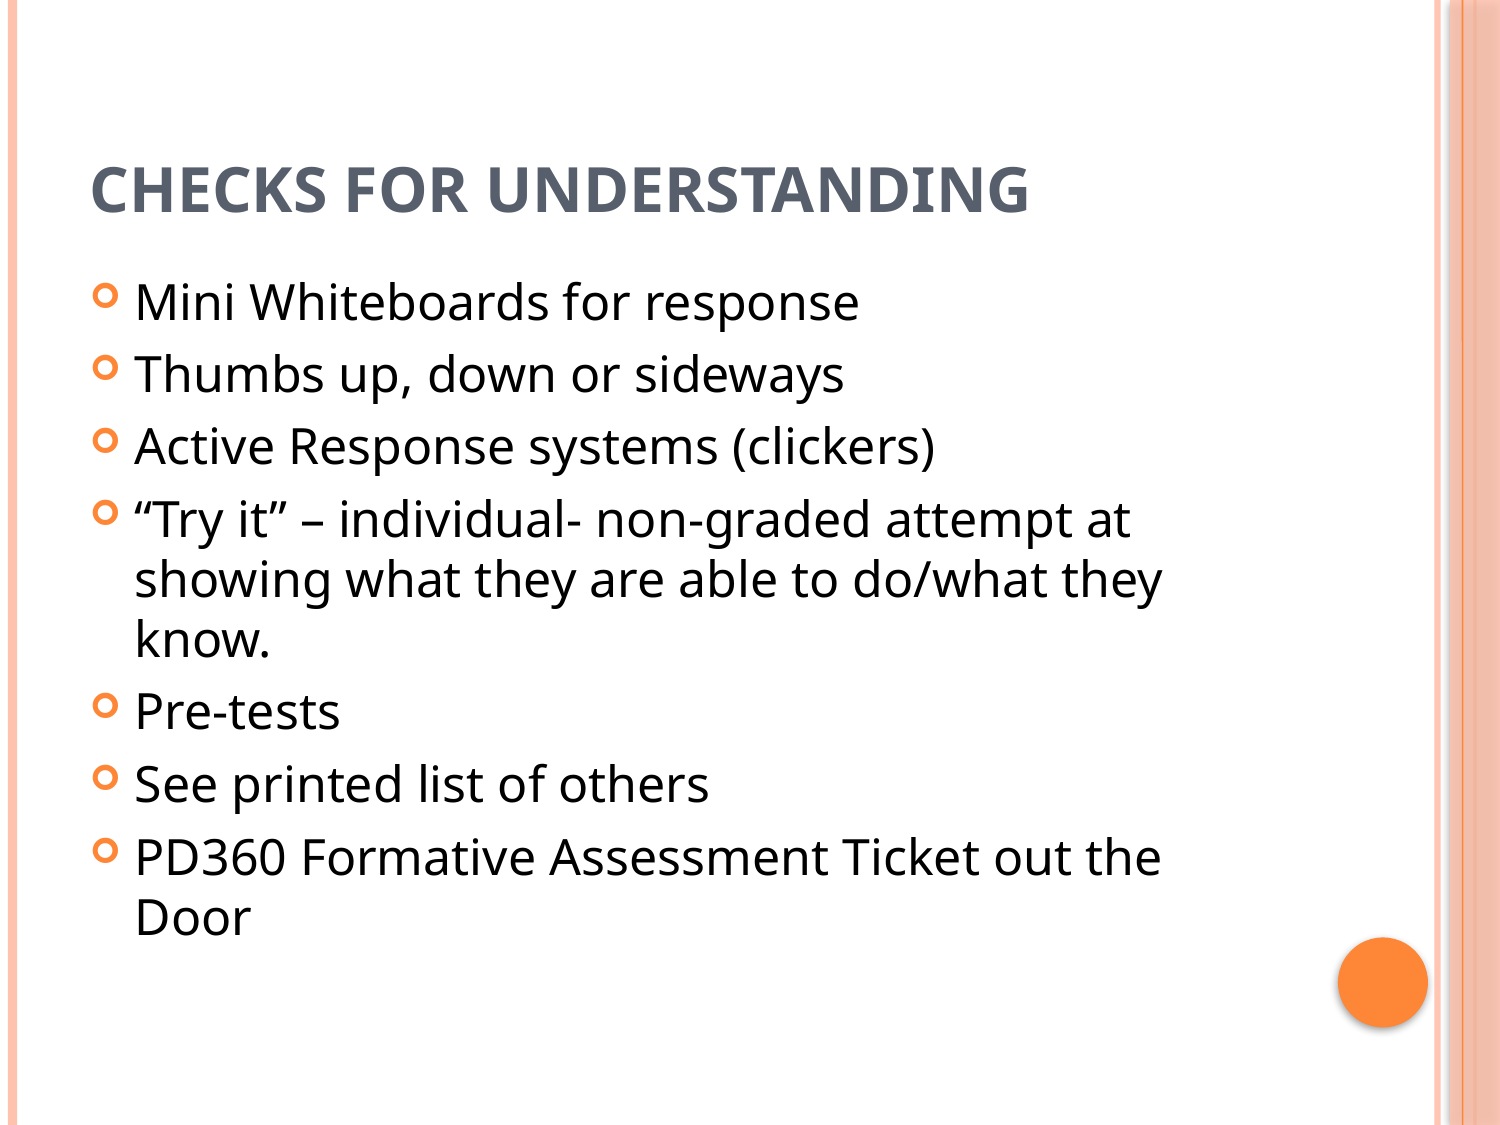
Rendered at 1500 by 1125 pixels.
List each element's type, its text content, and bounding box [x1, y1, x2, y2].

title Checks for Understanding [75, 45, 1300, 233]
list Mini Whiteboards for response Thumbs up, down or sideways Active Response systems (clickers) “Try it” – individual- non-graded attempt at showing what they are able to do/what they know. Pre-tests See printed list of others PD360 Formative Assessment Ticket out the Door [75, 262, 1300, 1062]
